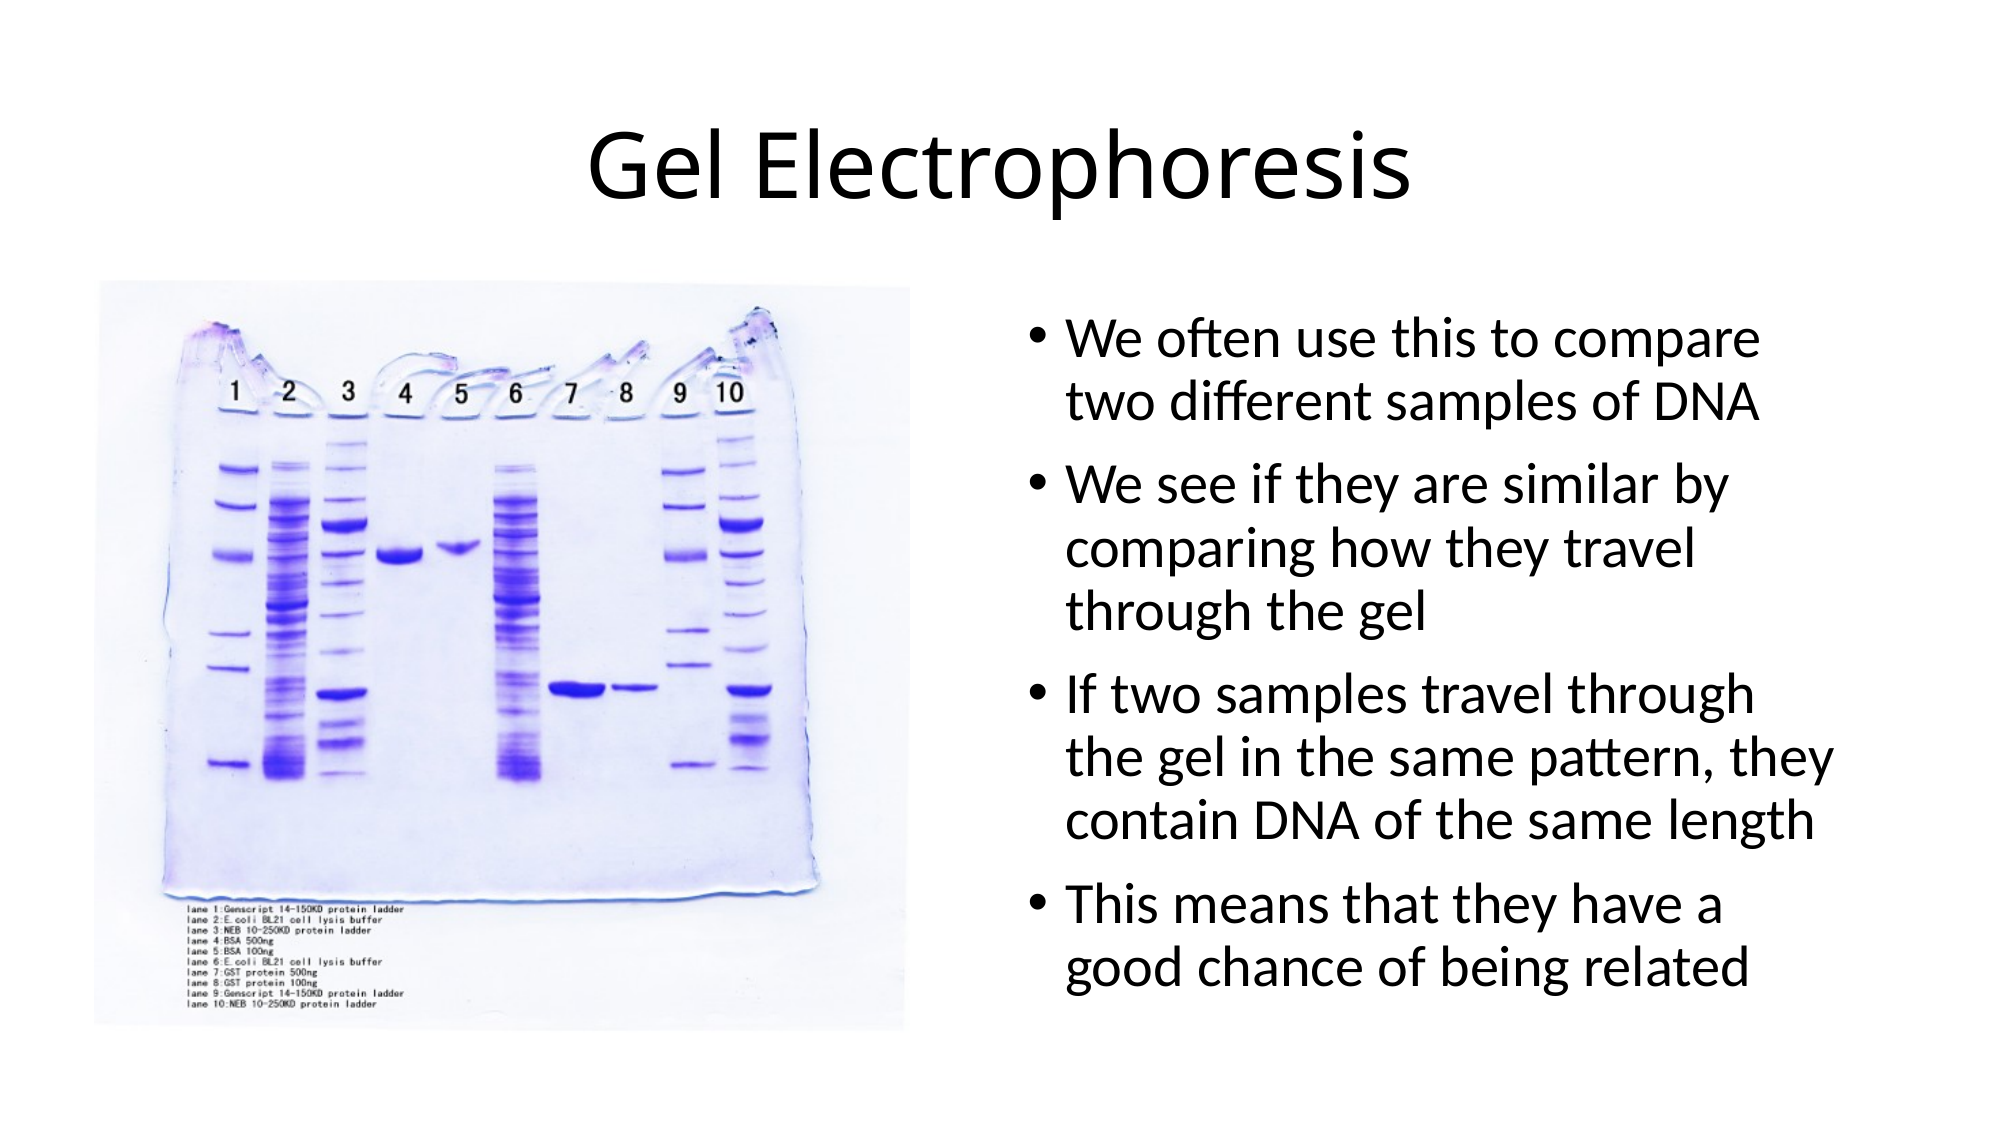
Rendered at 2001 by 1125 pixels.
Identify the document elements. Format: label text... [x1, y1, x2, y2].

list We often use this to compare two different samples of DNA We see if they are similar by comparing how they travel through the gel If two samples travel through the gel in the same pattern, they contain DNA of the same length This means that they have a good chance of being related [1012, 299, 1863, 1014]
picture [93, 248, 910, 1065]
title Gel Electrophoresis [137, 59, 1863, 278]
